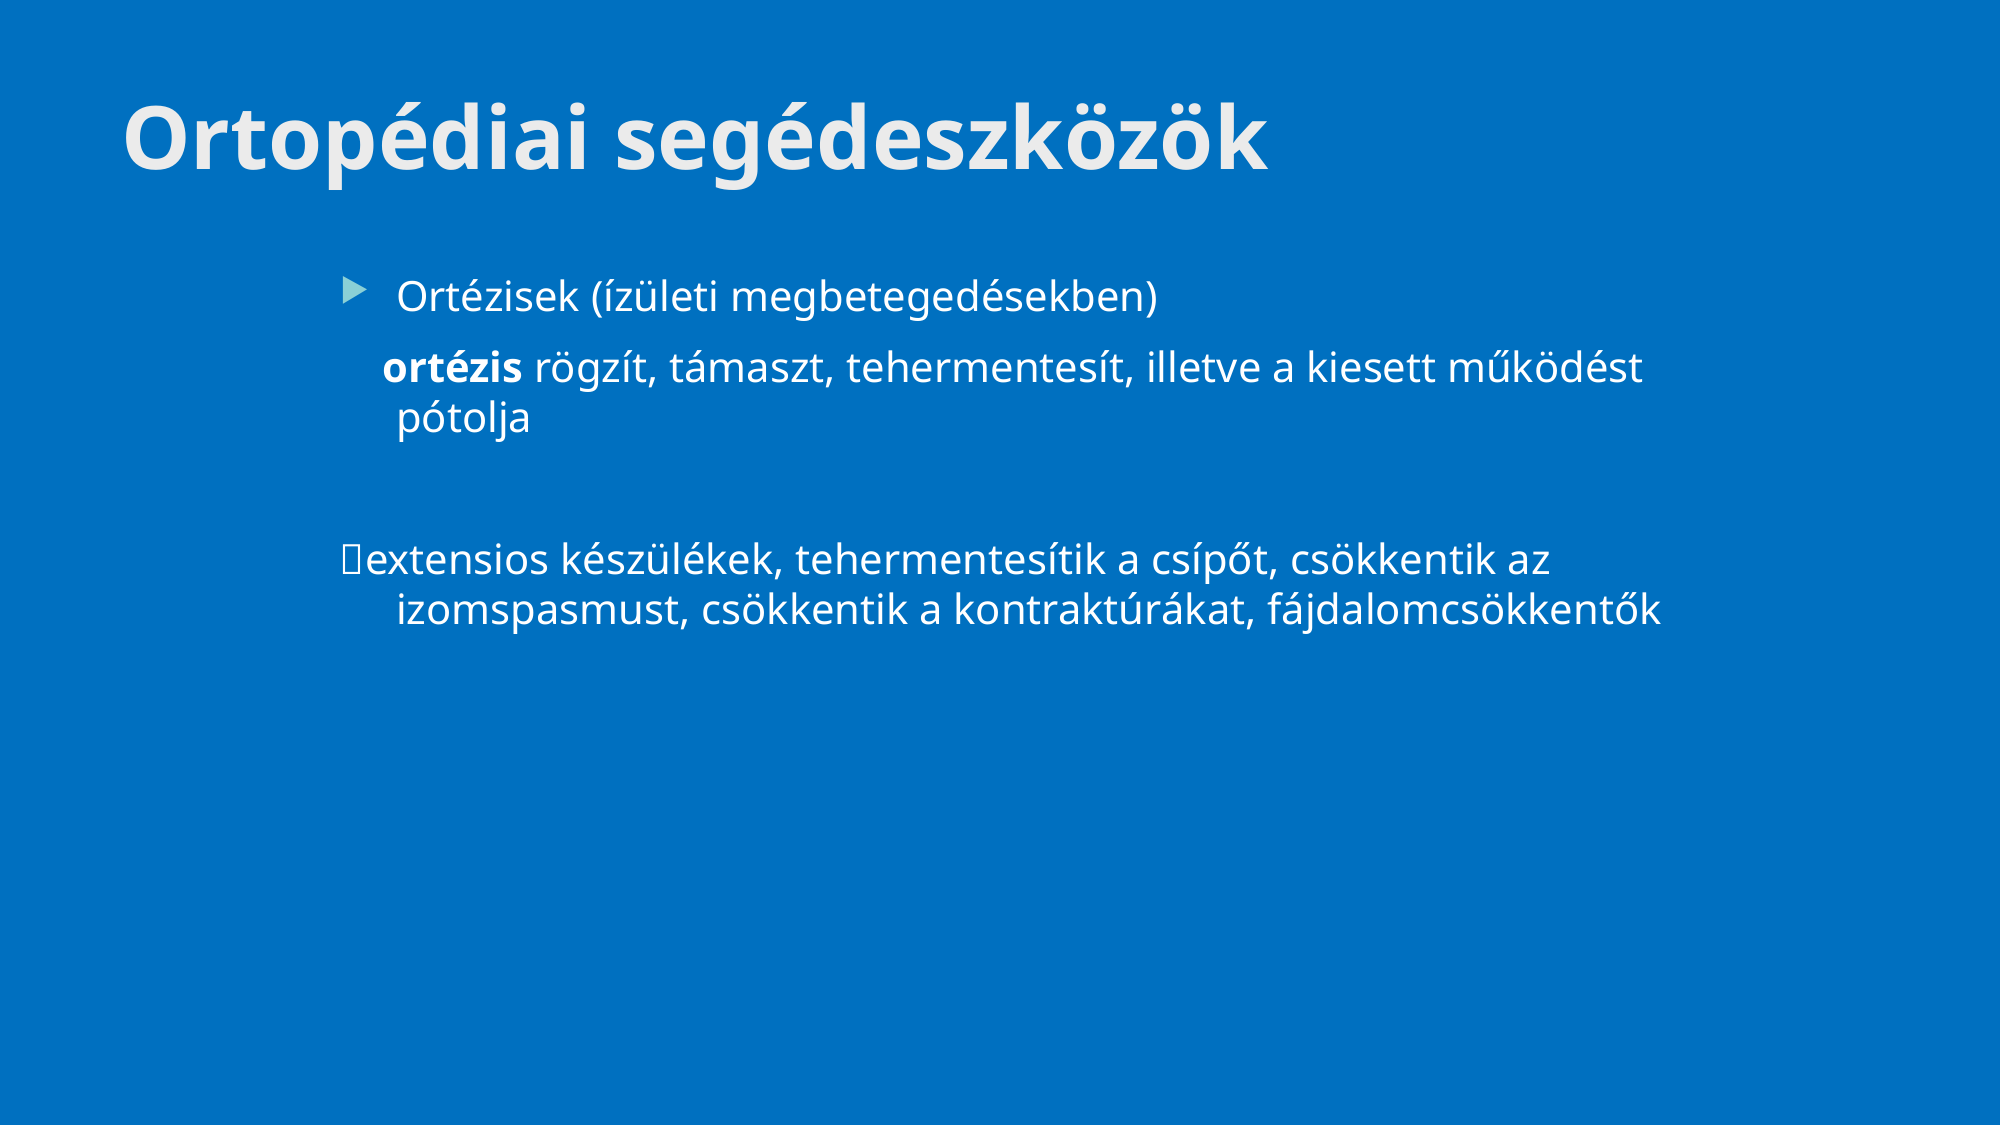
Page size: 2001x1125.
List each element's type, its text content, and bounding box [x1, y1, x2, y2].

list Ortézisek (ízületi megbetegedésekben) ortézis rögzít, támaszt, tehermentesít, illetve a kiesett működést pótolja extensios készülékek, tehermentesítik a csípőt, csökkentik az izomspasmust, csökkentik a kontraktúrákat, fájdalomcsökkentők [324, 262, 1792, 1005]
title Ortopédiai segédeszközök [106, 74, 1649, 304]
